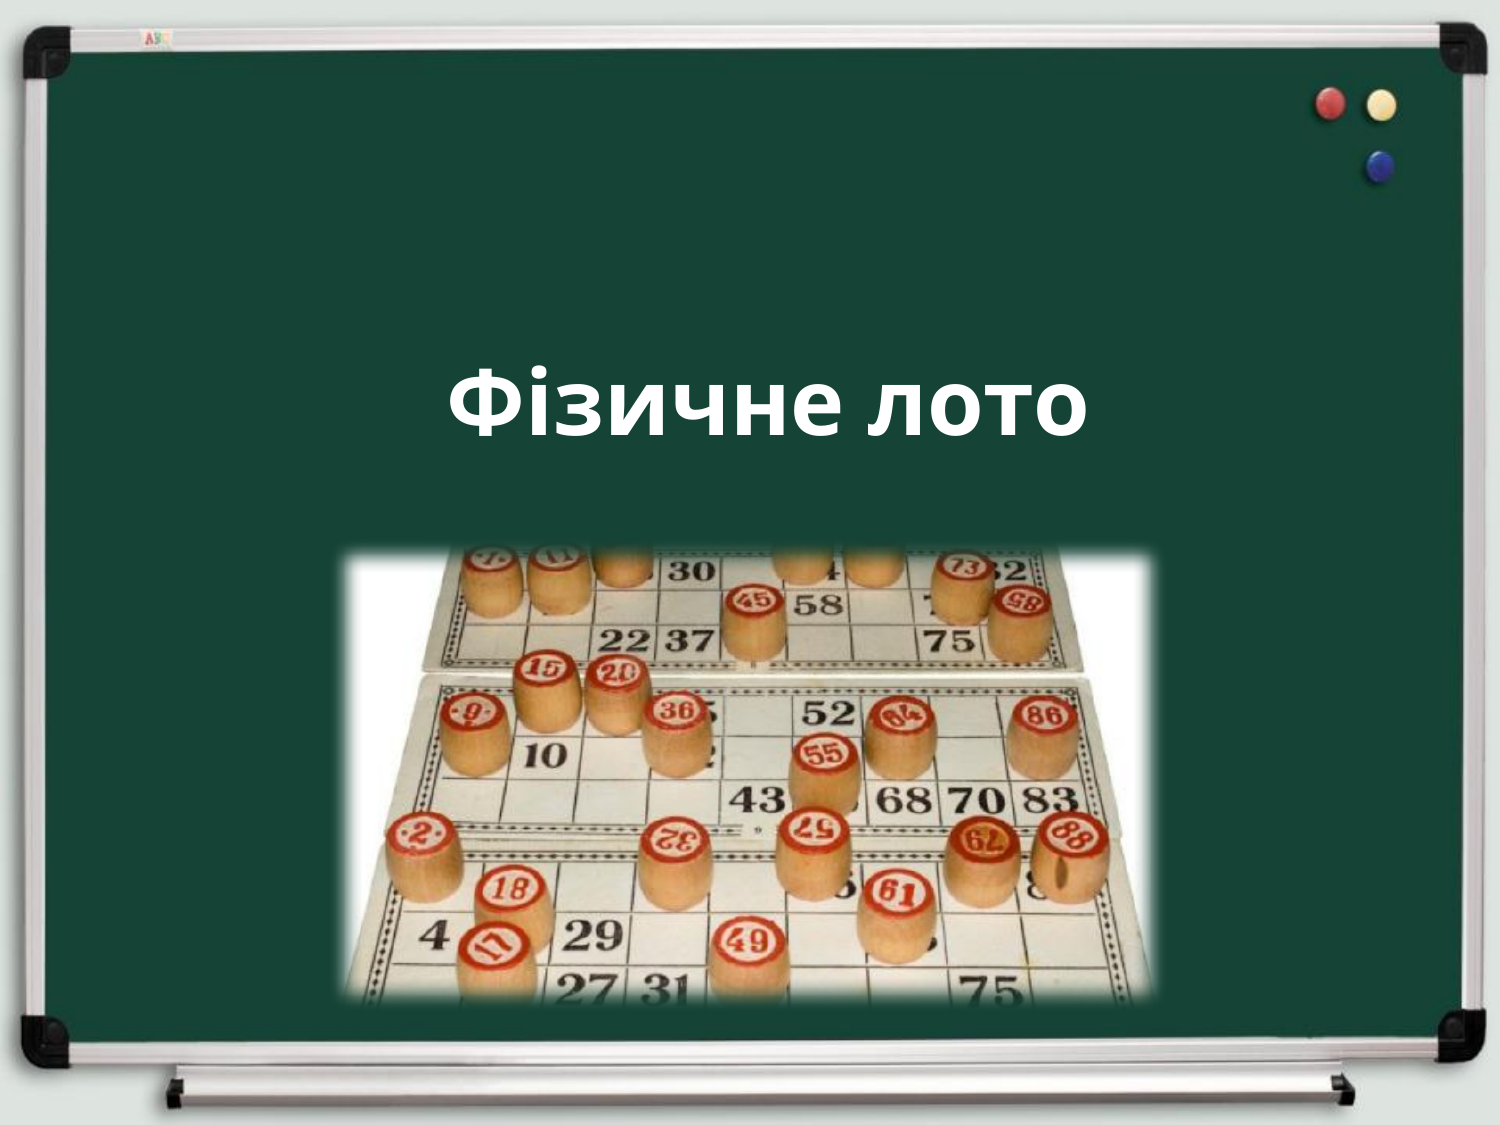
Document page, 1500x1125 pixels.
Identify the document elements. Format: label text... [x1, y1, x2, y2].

title Фізичне лото [93, 304, 1444, 493]
picture [0, 0, 1500, 1125]
